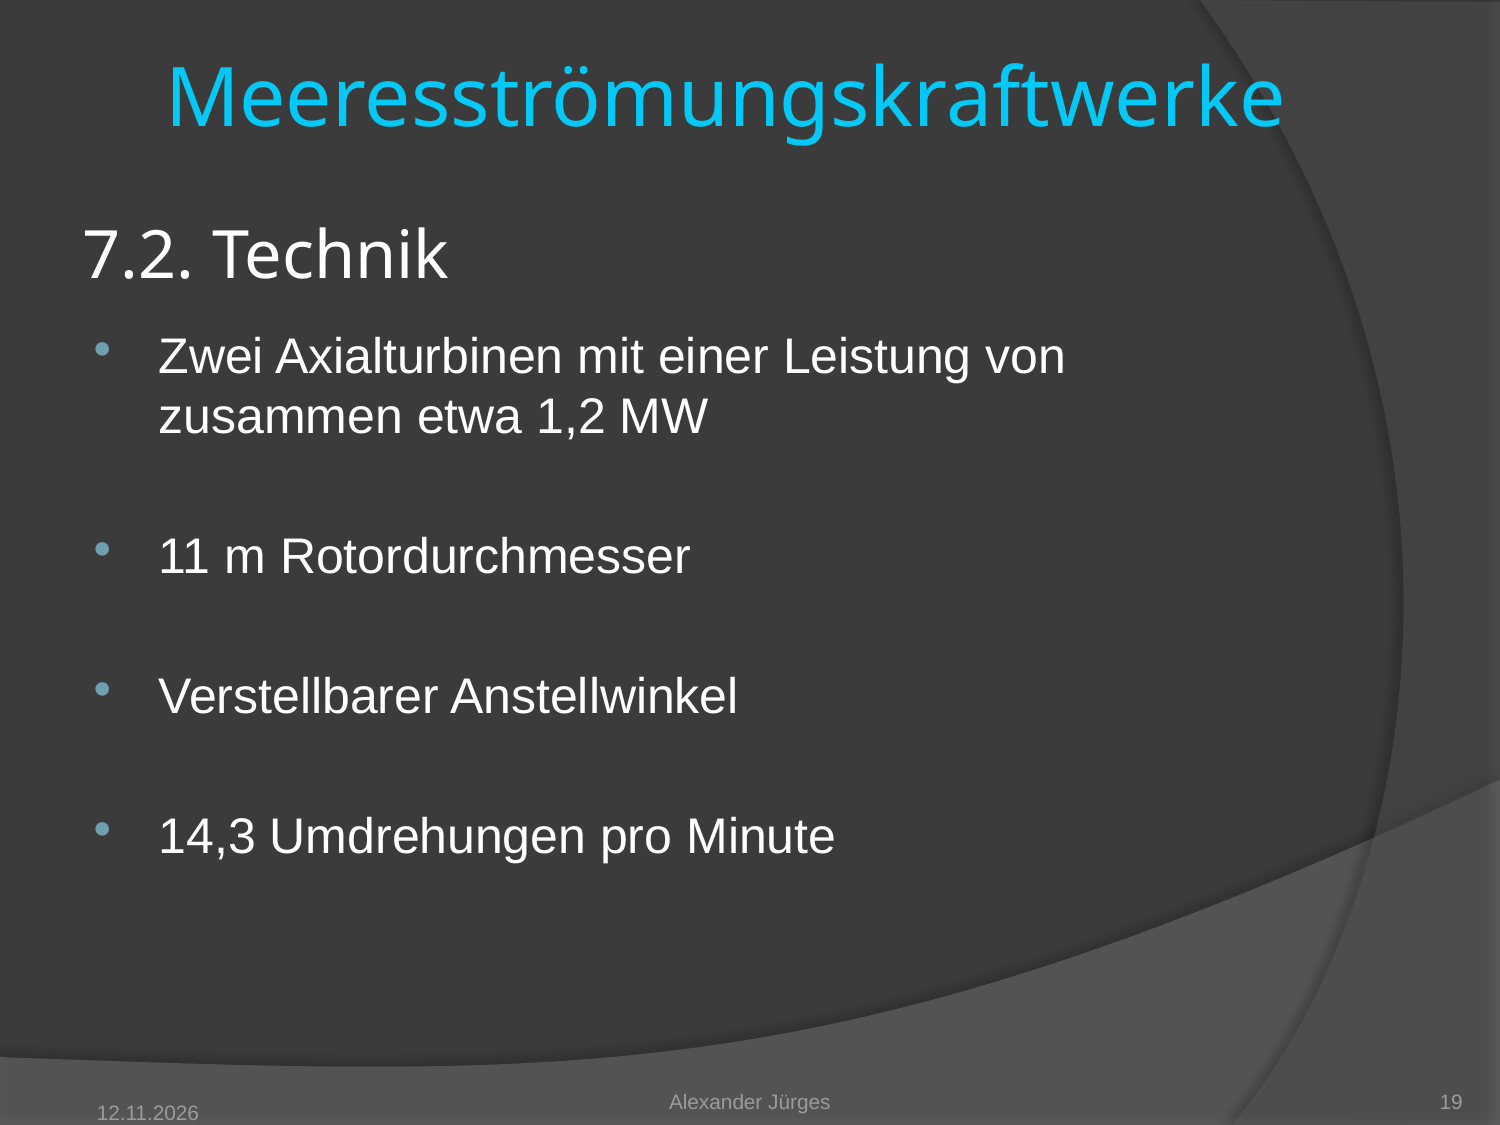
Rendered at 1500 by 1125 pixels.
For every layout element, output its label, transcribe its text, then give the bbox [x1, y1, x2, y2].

slide_number 19 [1337, 1053, 1463, 1114]
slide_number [82, 1065, 432, 1125]
list Zwei Axialturbinen mit einer Leistung von zusammen etwa 1,2 MW 11 m Rotordurchmesser Verstellbarer Anstellwinkel 14,3 Umdrehungen pro Minute [75, 317, 1300, 1005]
text_box 7.2. Technik [74, 187, 1500, 317]
text_box Meeresströmungskraftwerke [157, 0, 1383, 187]
footer Alexander Jürges [512, 1053, 988, 1114]
